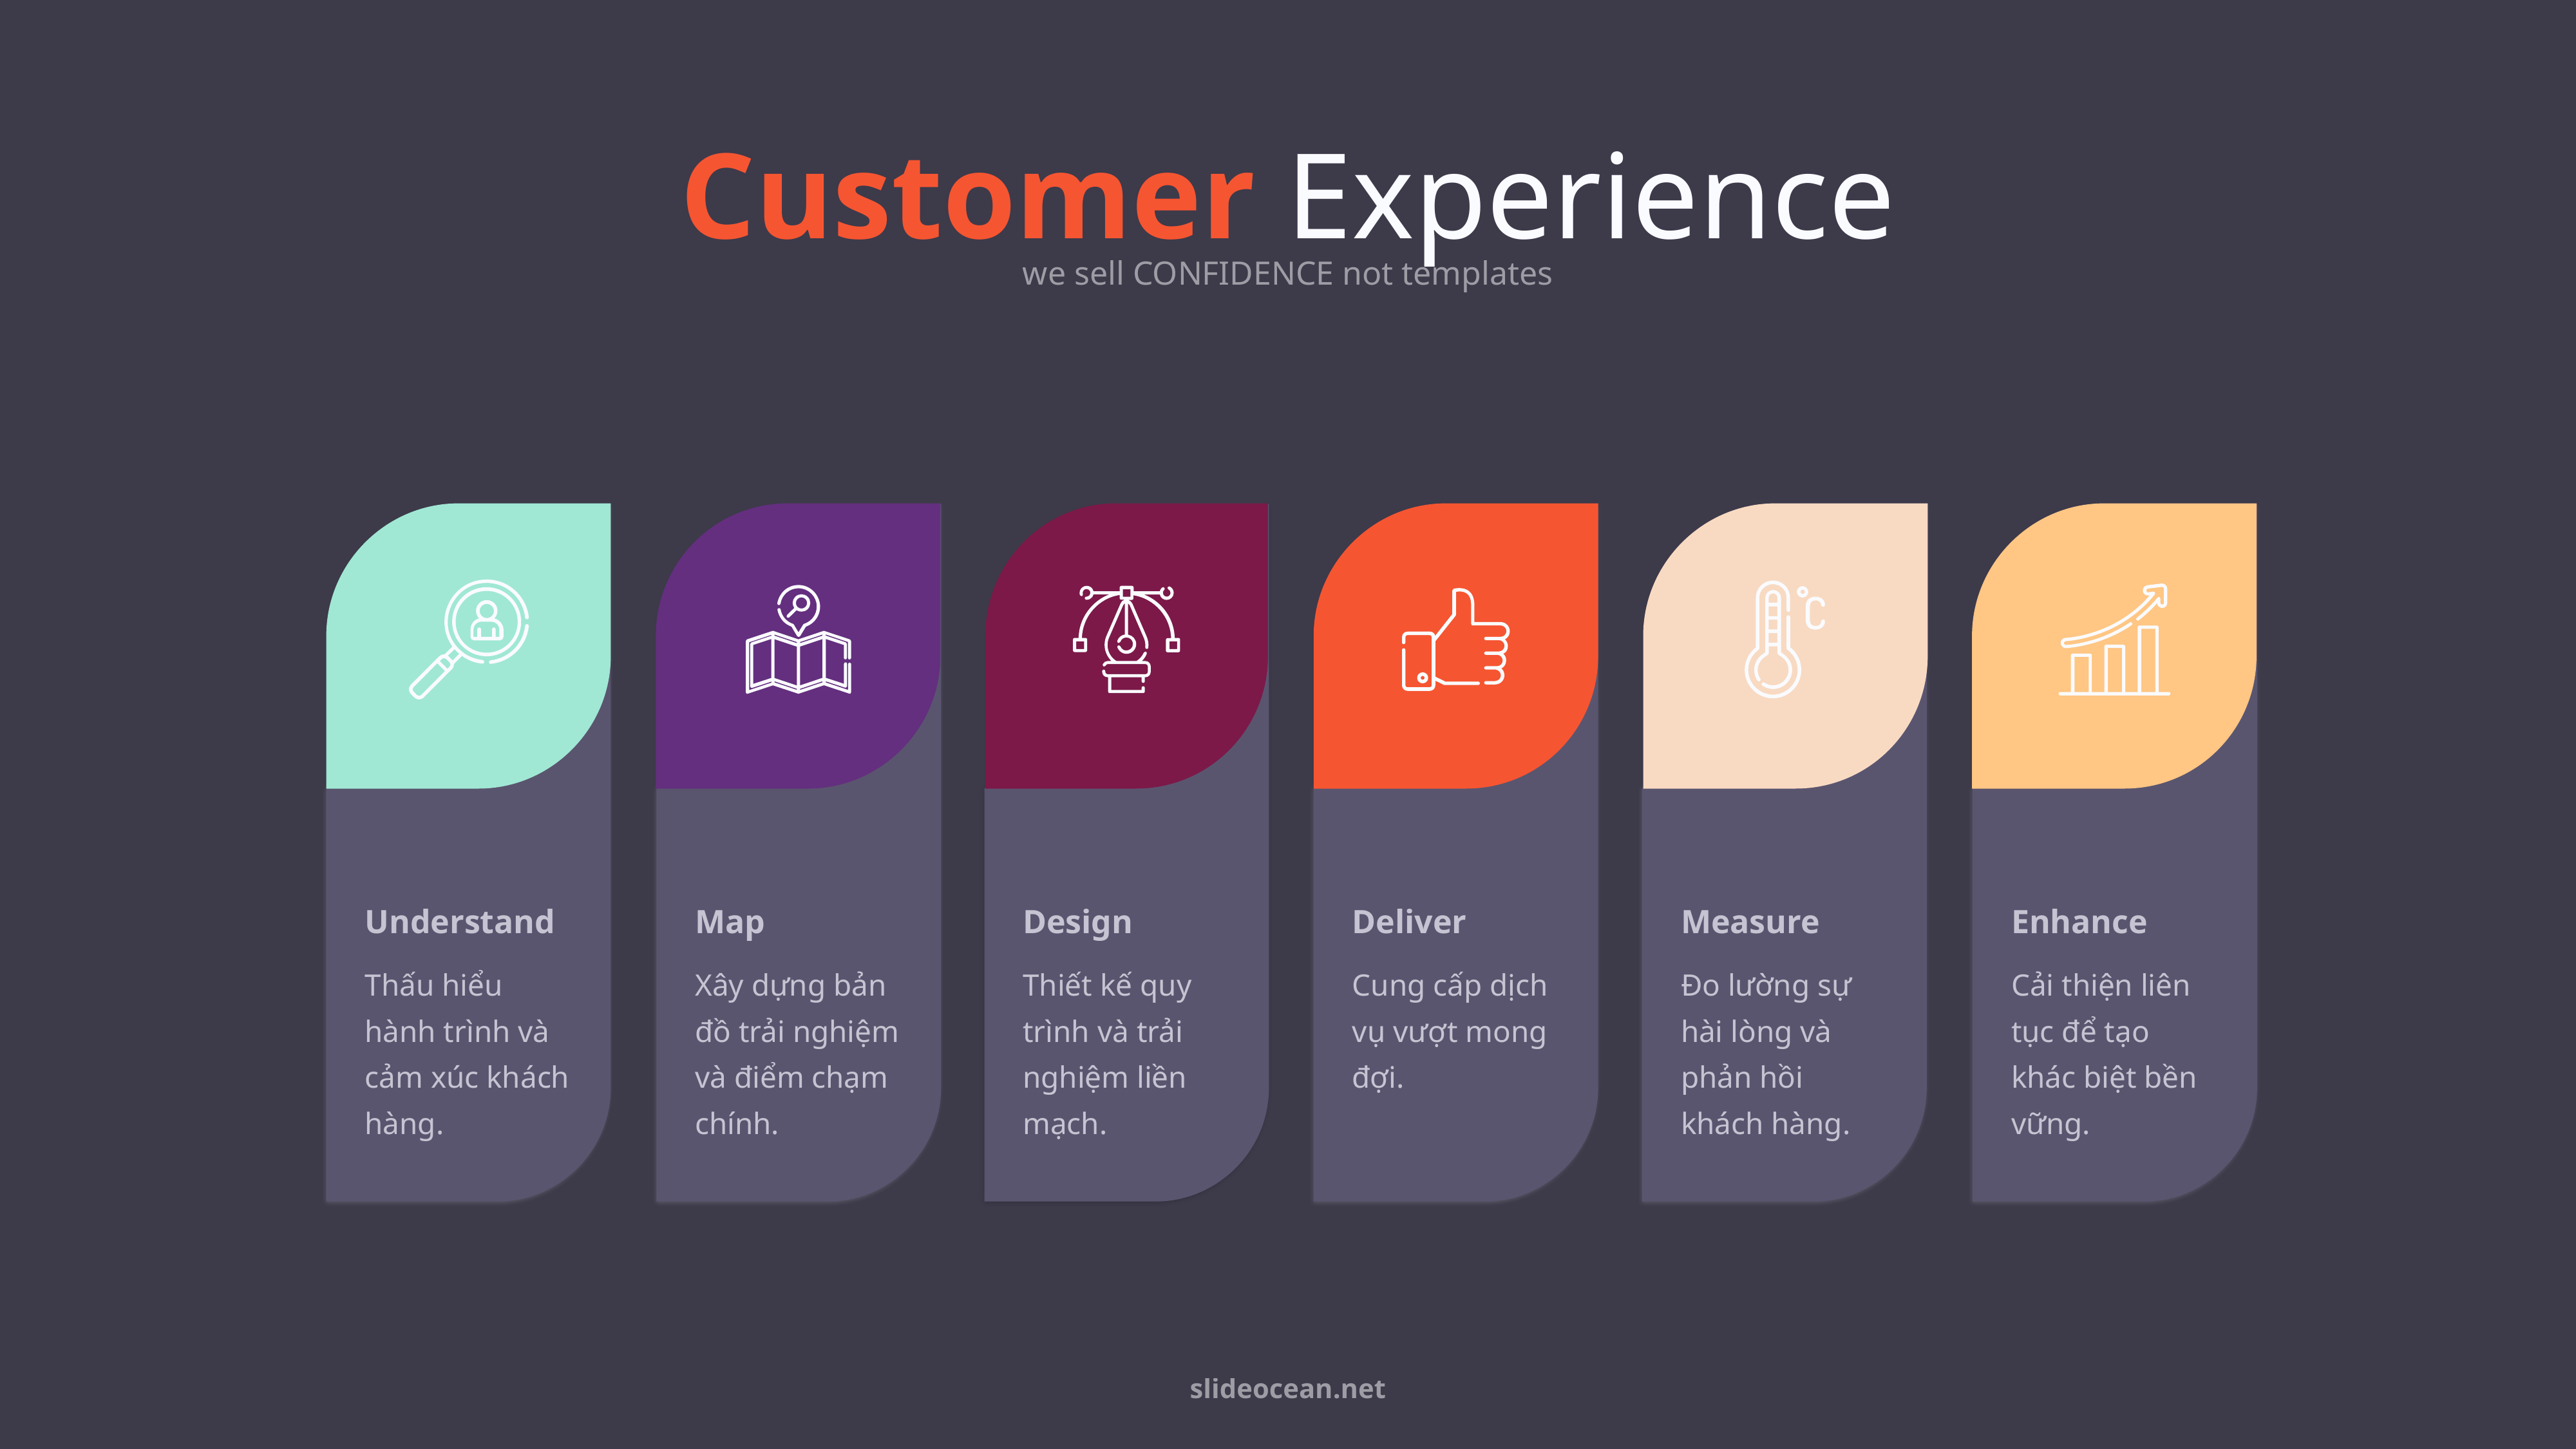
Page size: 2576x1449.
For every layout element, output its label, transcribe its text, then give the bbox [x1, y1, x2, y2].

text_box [1642, 503, 1928, 1202]
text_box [1313, 503, 1599, 1202]
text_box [1401, 587, 1510, 692]
text_box Customer Experience [670, 116, 1905, 267]
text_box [655, 503, 942, 1202]
text_box slideocean.net [1180, 1367, 1396, 1409]
text_box we sell CONFIDENCE not templates [1013, 267, 1563, 296]
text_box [326, 503, 611, 1202]
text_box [2058, 583, 2172, 696]
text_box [408, 579, 529, 700]
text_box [983, 503, 1269, 1202]
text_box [745, 584, 852, 694]
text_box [1971, 503, 2258, 1202]
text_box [1744, 580, 1826, 699]
